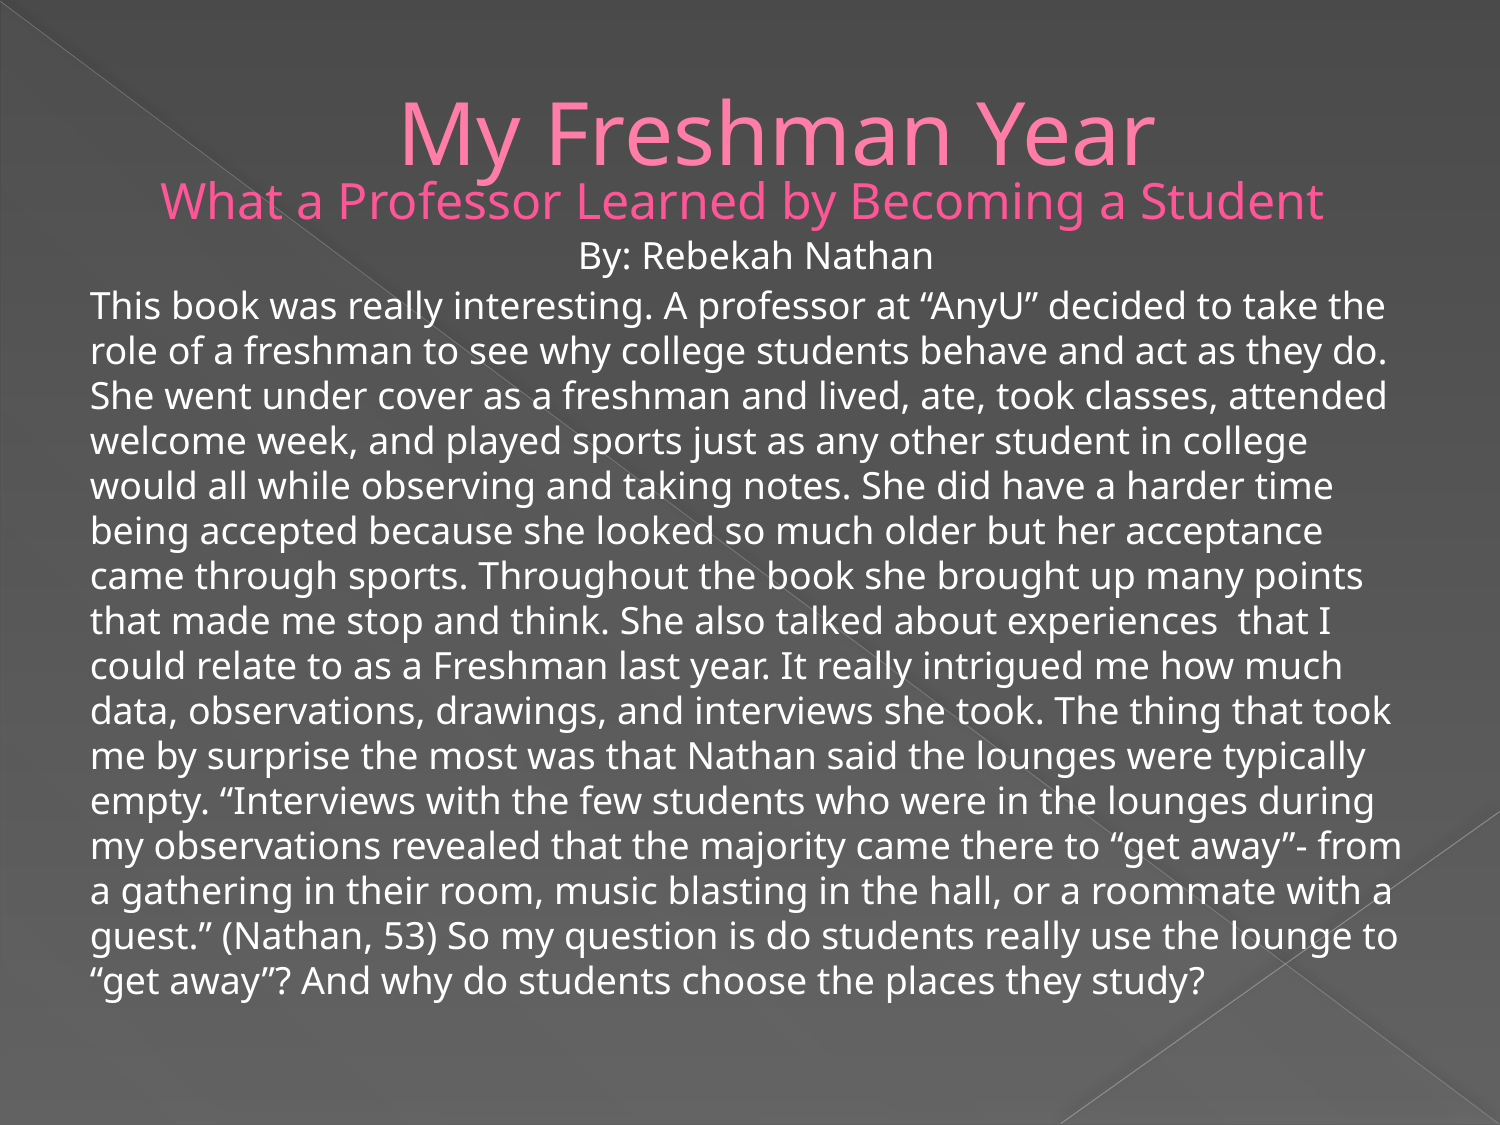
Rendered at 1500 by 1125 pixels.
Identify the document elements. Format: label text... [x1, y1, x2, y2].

list What a Professor Learned by Becoming a Student [62, 162, 1413, 267]
title My Freshman Year [62, 37, 1413, 162]
text_box By: Rebekah Nathan [549, 224, 963, 274]
text_box This book was really interesting. A professor at “AnyU” decided to take the role of a freshman to see why college students behave and act as they do. She went under cover as a freshman and lived, ate, took classes, attended welcome week, and played sports just as any other student in college would all while observing and taking notes. She did have a harder time being accepted because she looked so much older but her acceptance came through sports. Throughout the book she brought up many points that made me stop and think. She also talked about experiences that I could relate to as a Freshman last year. It really intrigued me how much data, observations, drawings, and interviews she took. The thing that took me by surprise the most was that Nathan said the lounges were typically empty. “Interviews with the few students who were in the lounges during my observations revealed that the majority came there to “get away”- from a gathering in their room, music blasting in the hall, or a roommate with a guest.” (Nathan, 53) So my question is do students really use the lounge to “get away”? And why do students choose the places they study? [74, 274, 1438, 1010]
